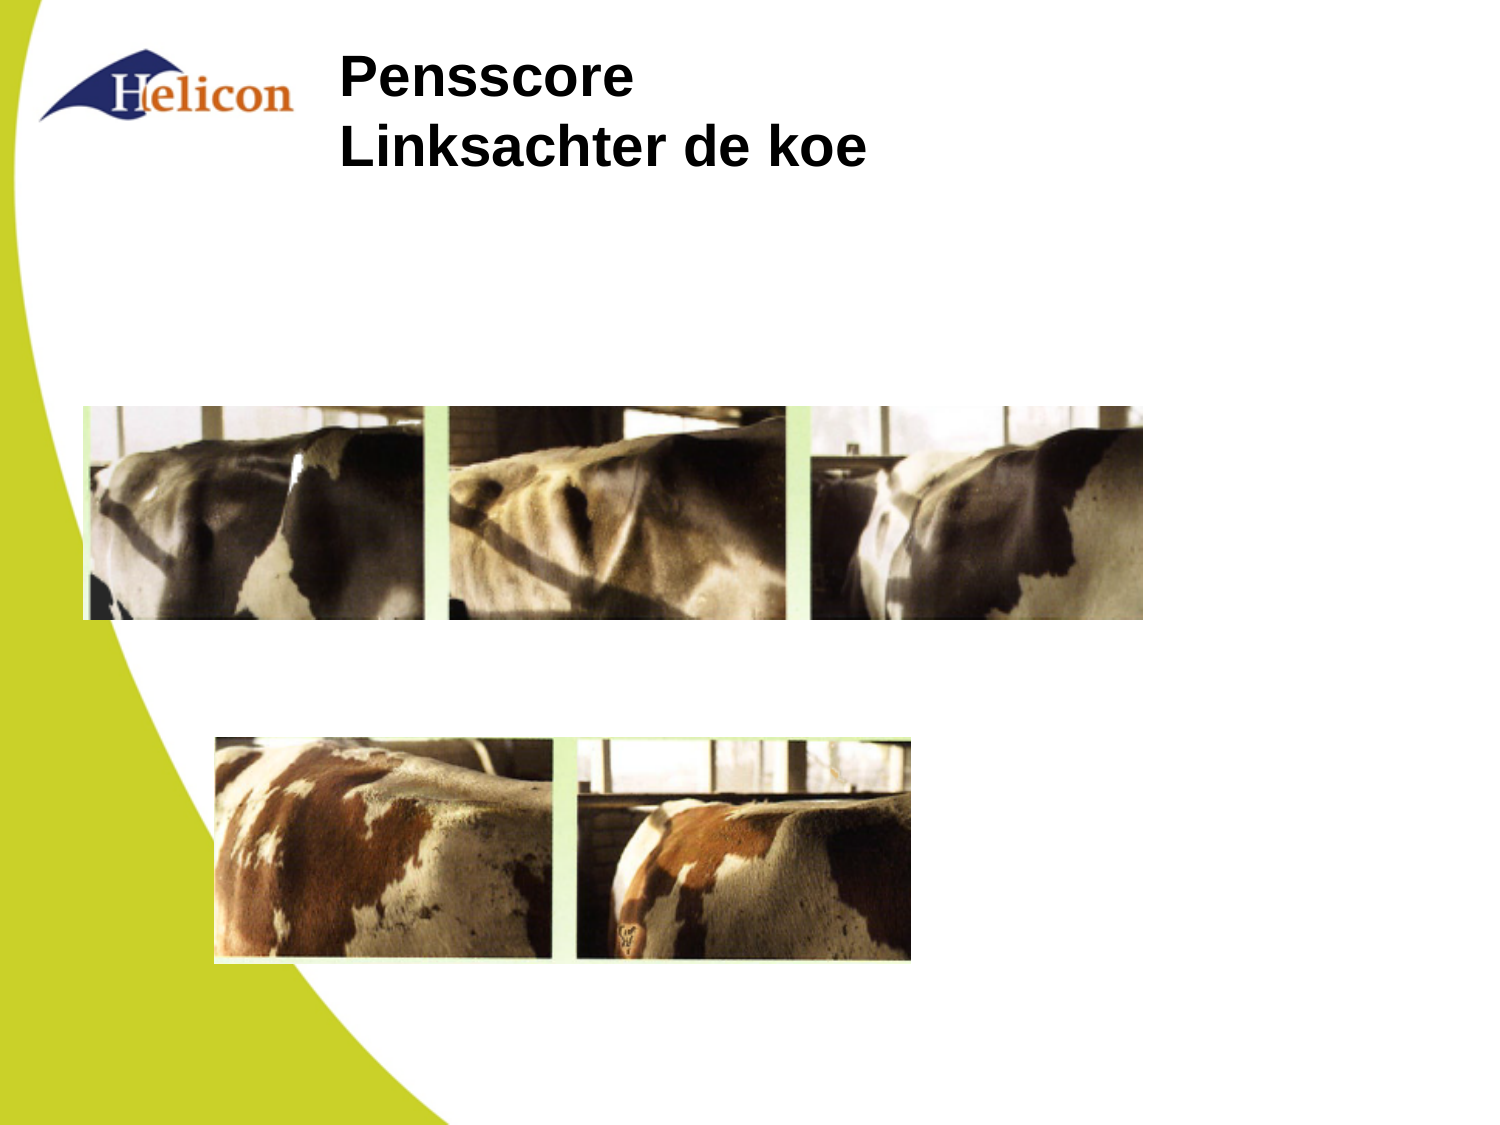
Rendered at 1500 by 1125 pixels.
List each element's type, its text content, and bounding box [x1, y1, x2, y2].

picture [0, 0, 1500, 1125]
title Pensscore Linksachter de koe [324, 54, 1415, 161]
